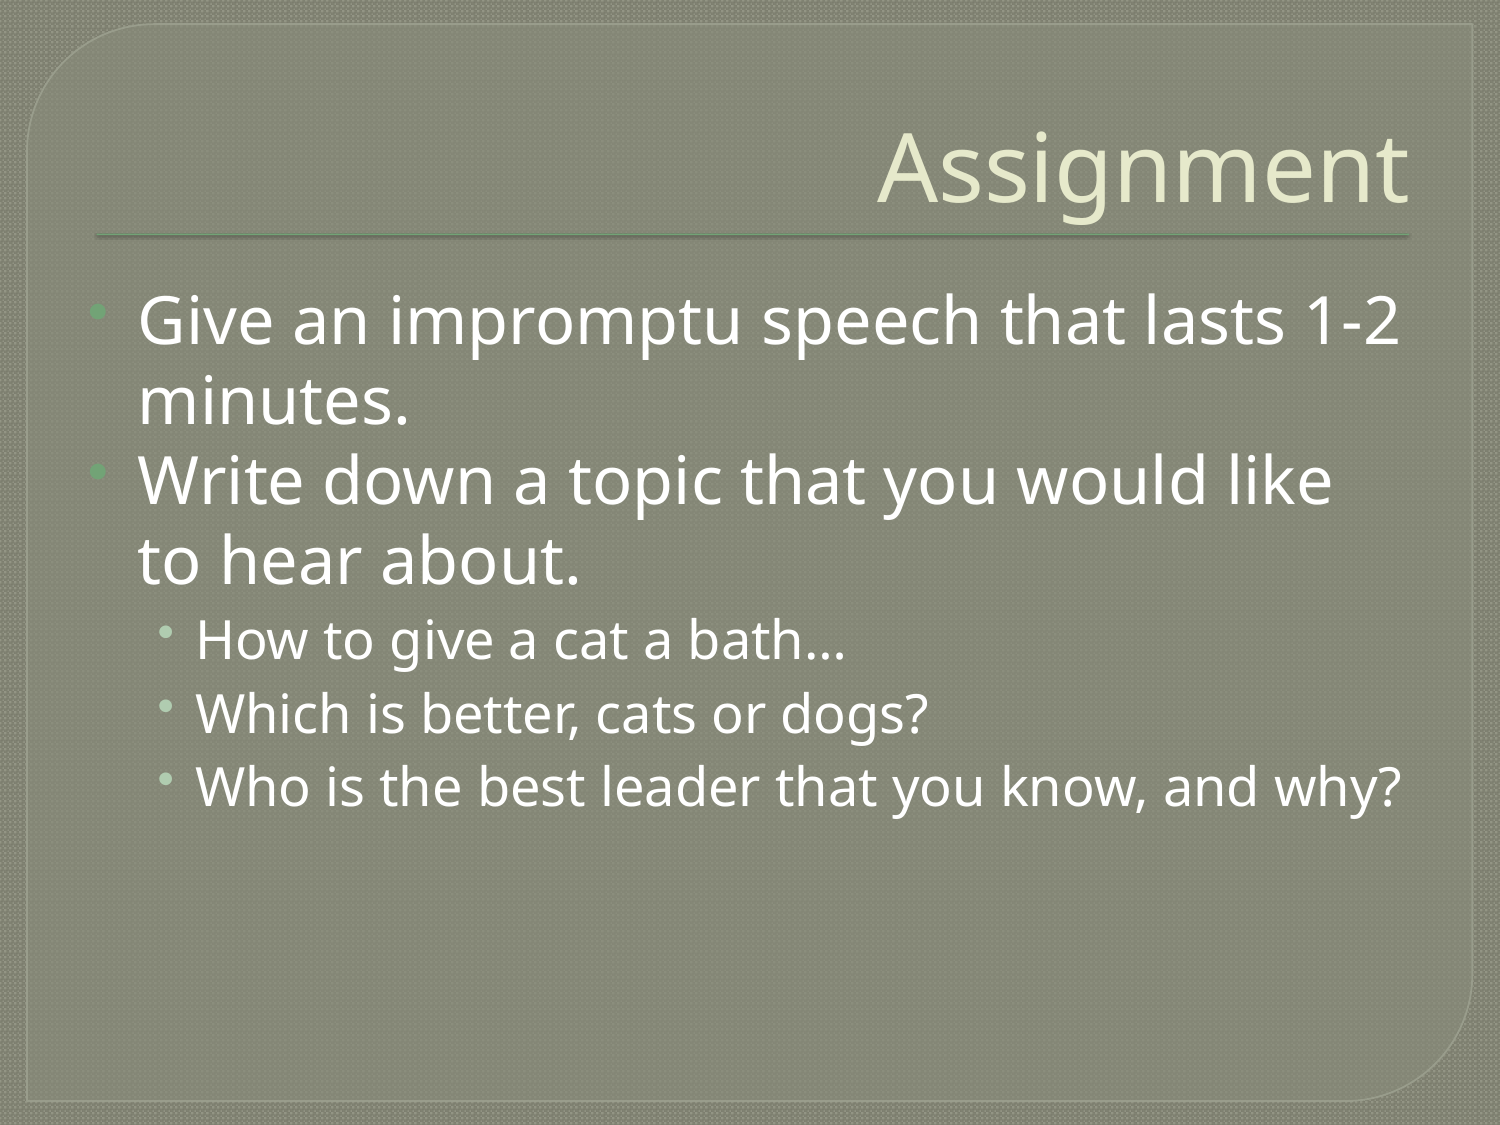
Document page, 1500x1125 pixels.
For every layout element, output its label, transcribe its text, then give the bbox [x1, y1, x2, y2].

title Assignment [75, 41, 1425, 230]
list Give an impromptu speech that lasts 1-2 minutes. Write down a topic that you would like to hear about. How to give a cat a bath… Which is better, cats or dogs? Who is the best leader that you know, and why? [74, 269, 1426, 1013]
